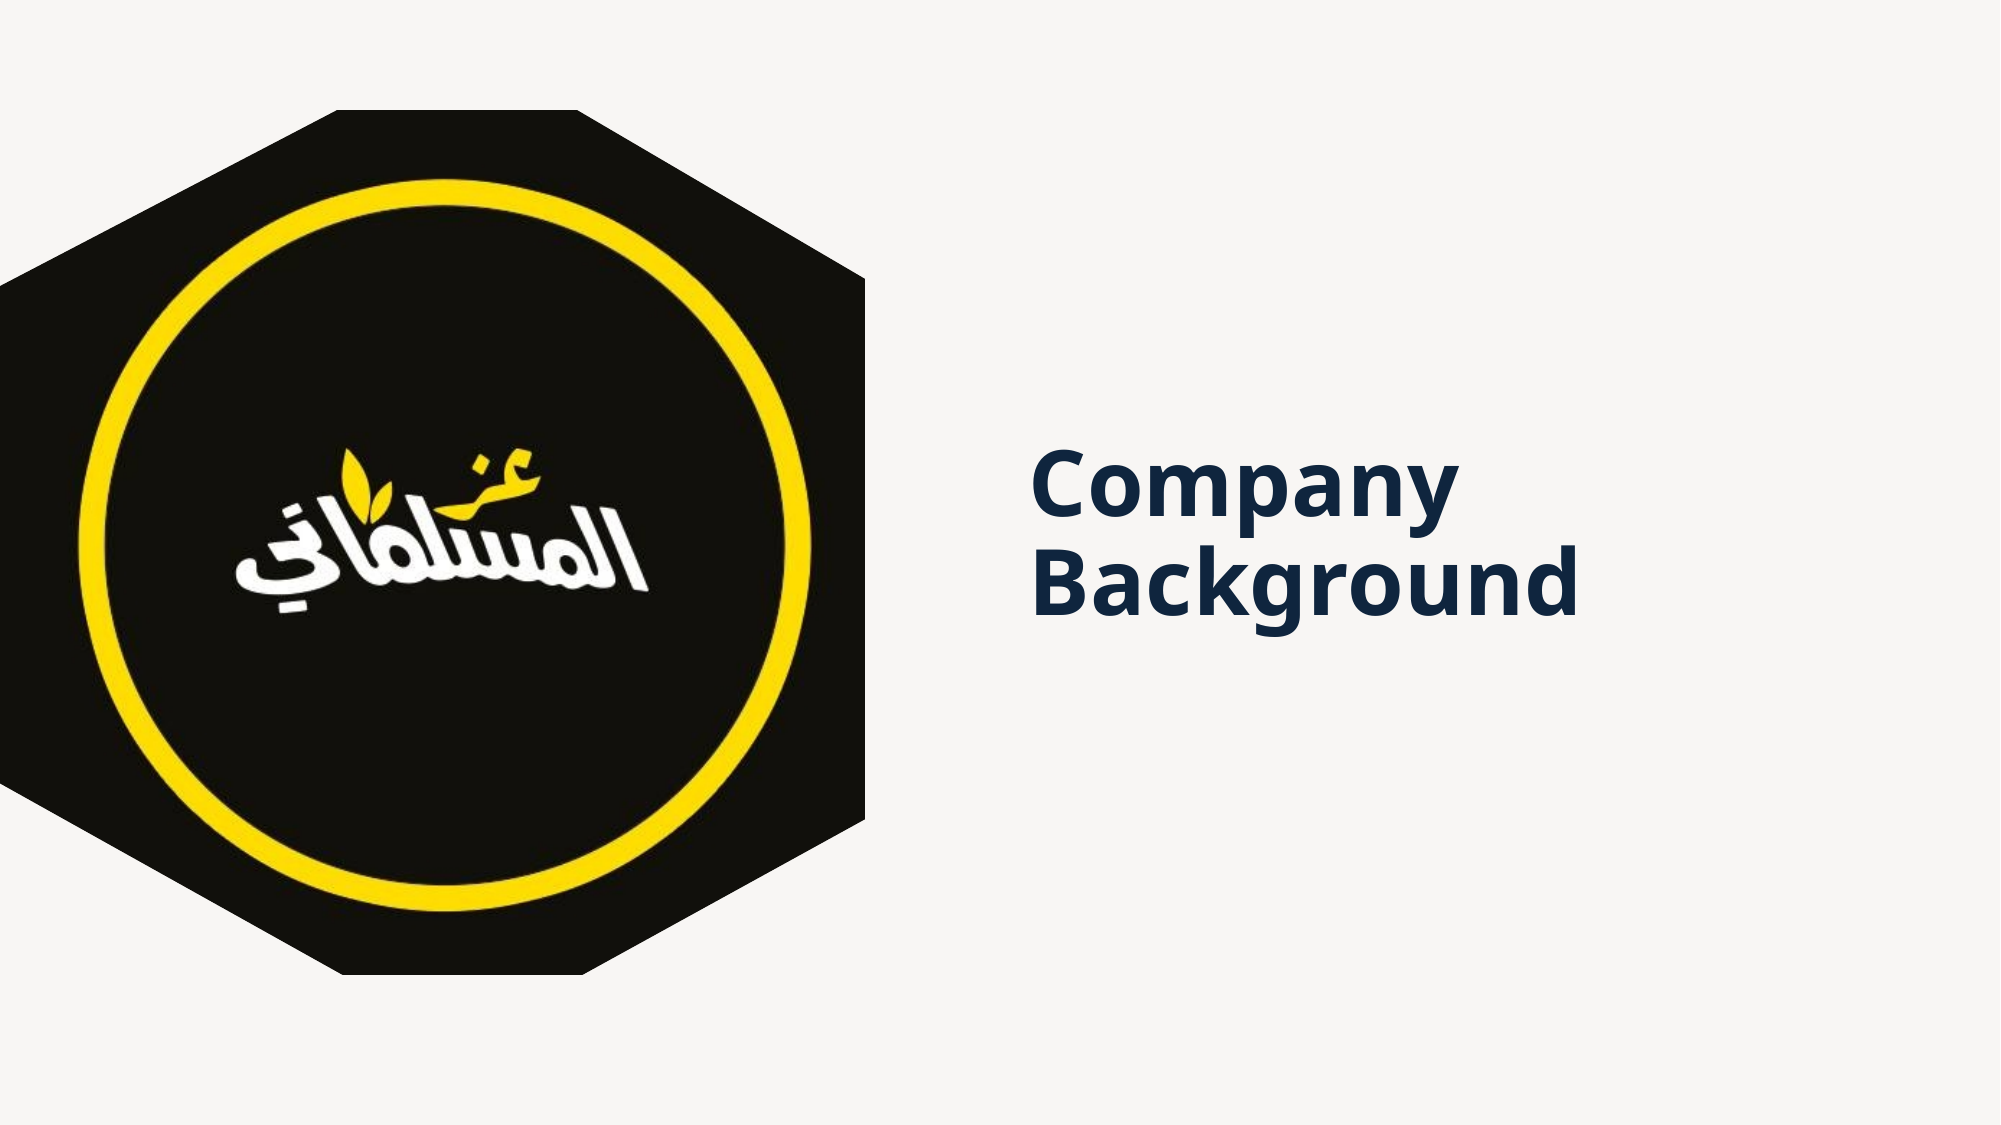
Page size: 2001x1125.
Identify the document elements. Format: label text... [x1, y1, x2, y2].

title Company Background [1013, 308, 1913, 765]
picture [0, 109, 865, 975]
